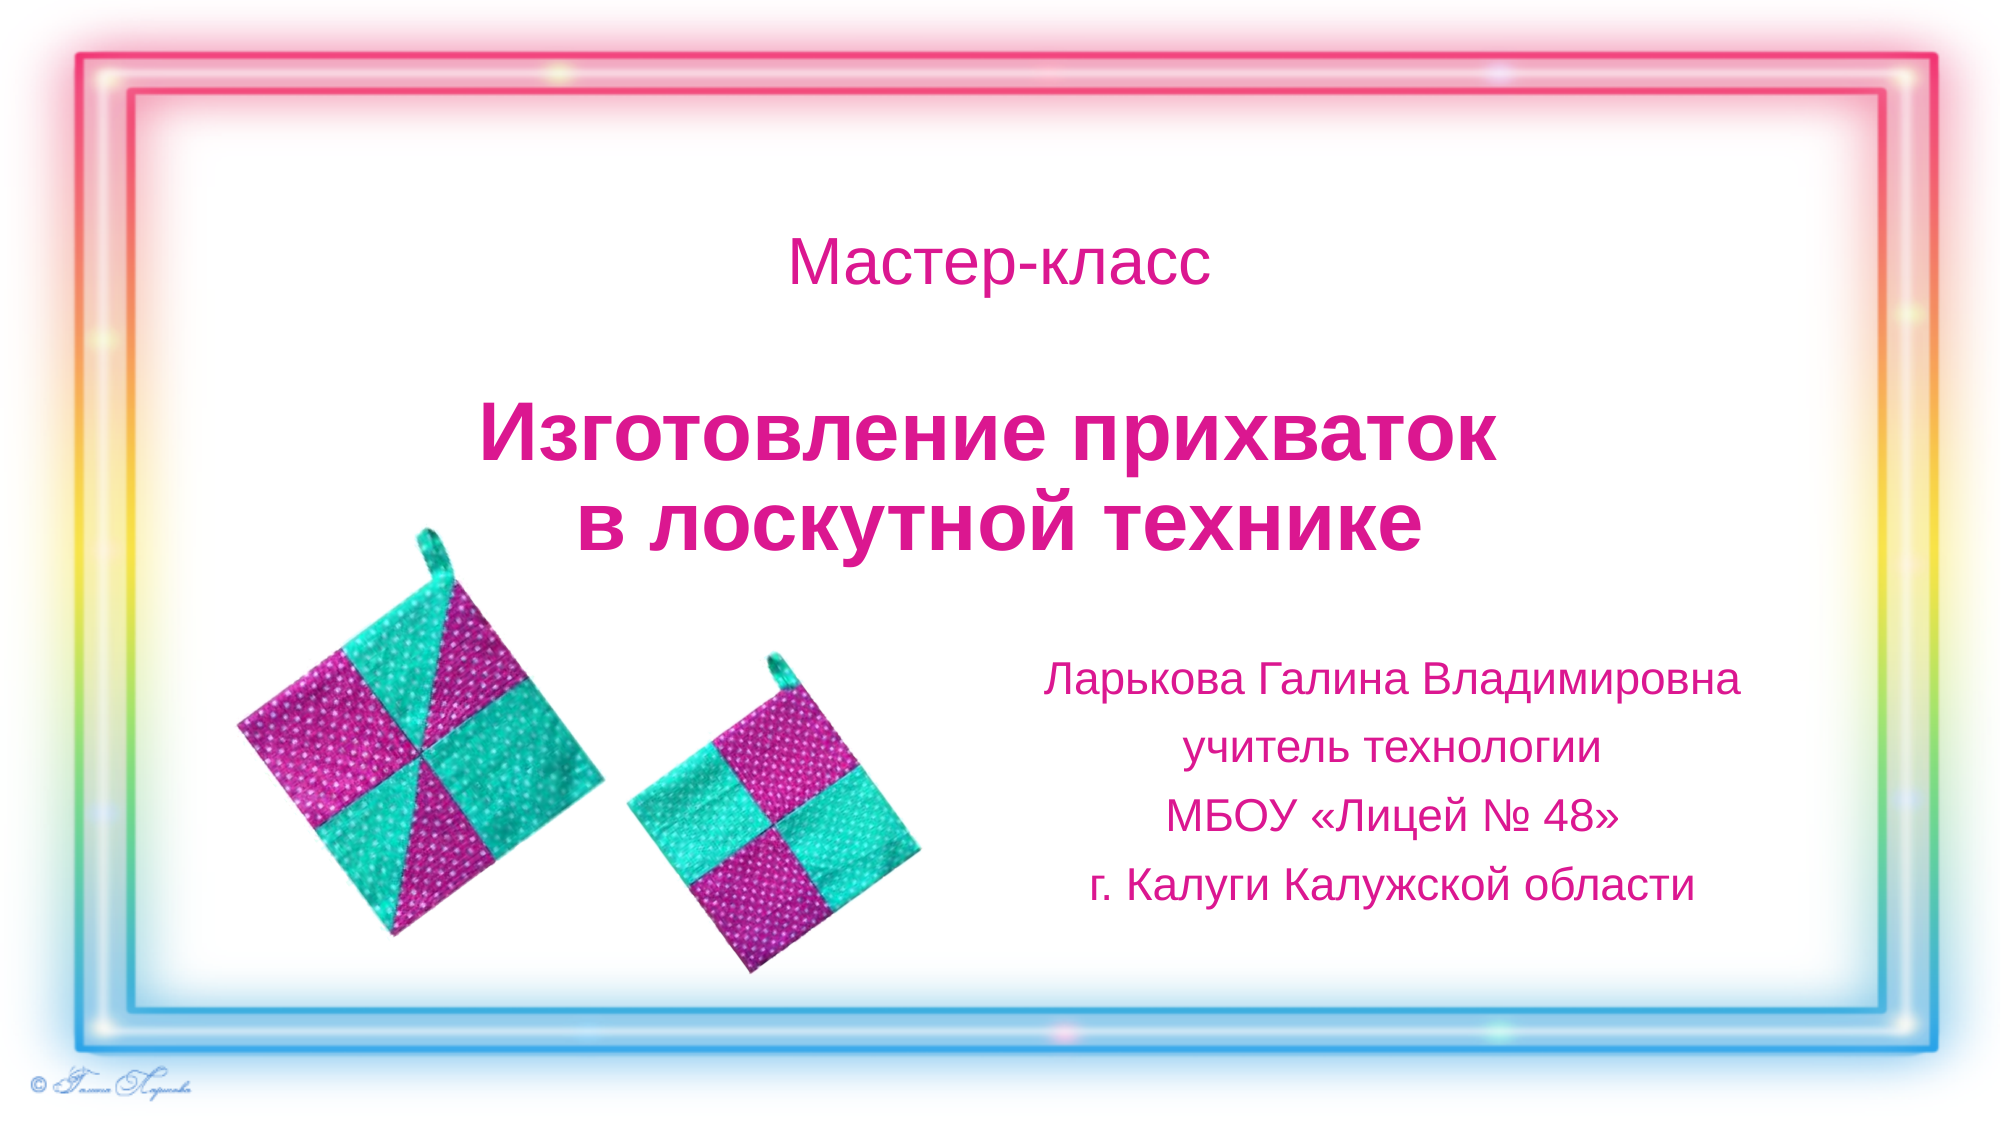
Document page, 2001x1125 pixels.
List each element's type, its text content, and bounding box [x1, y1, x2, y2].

picture [0, 0, 2001, 1125]
title Мастер-класс Изготовление прихваток в лоскутной технике [249, 184, 1750, 576]
subtitle Ларькова Галина Владимировна учитель технологии МБОУ «Лицей № 48» г. Калуги Калужской области [937, 646, 1848, 919]
